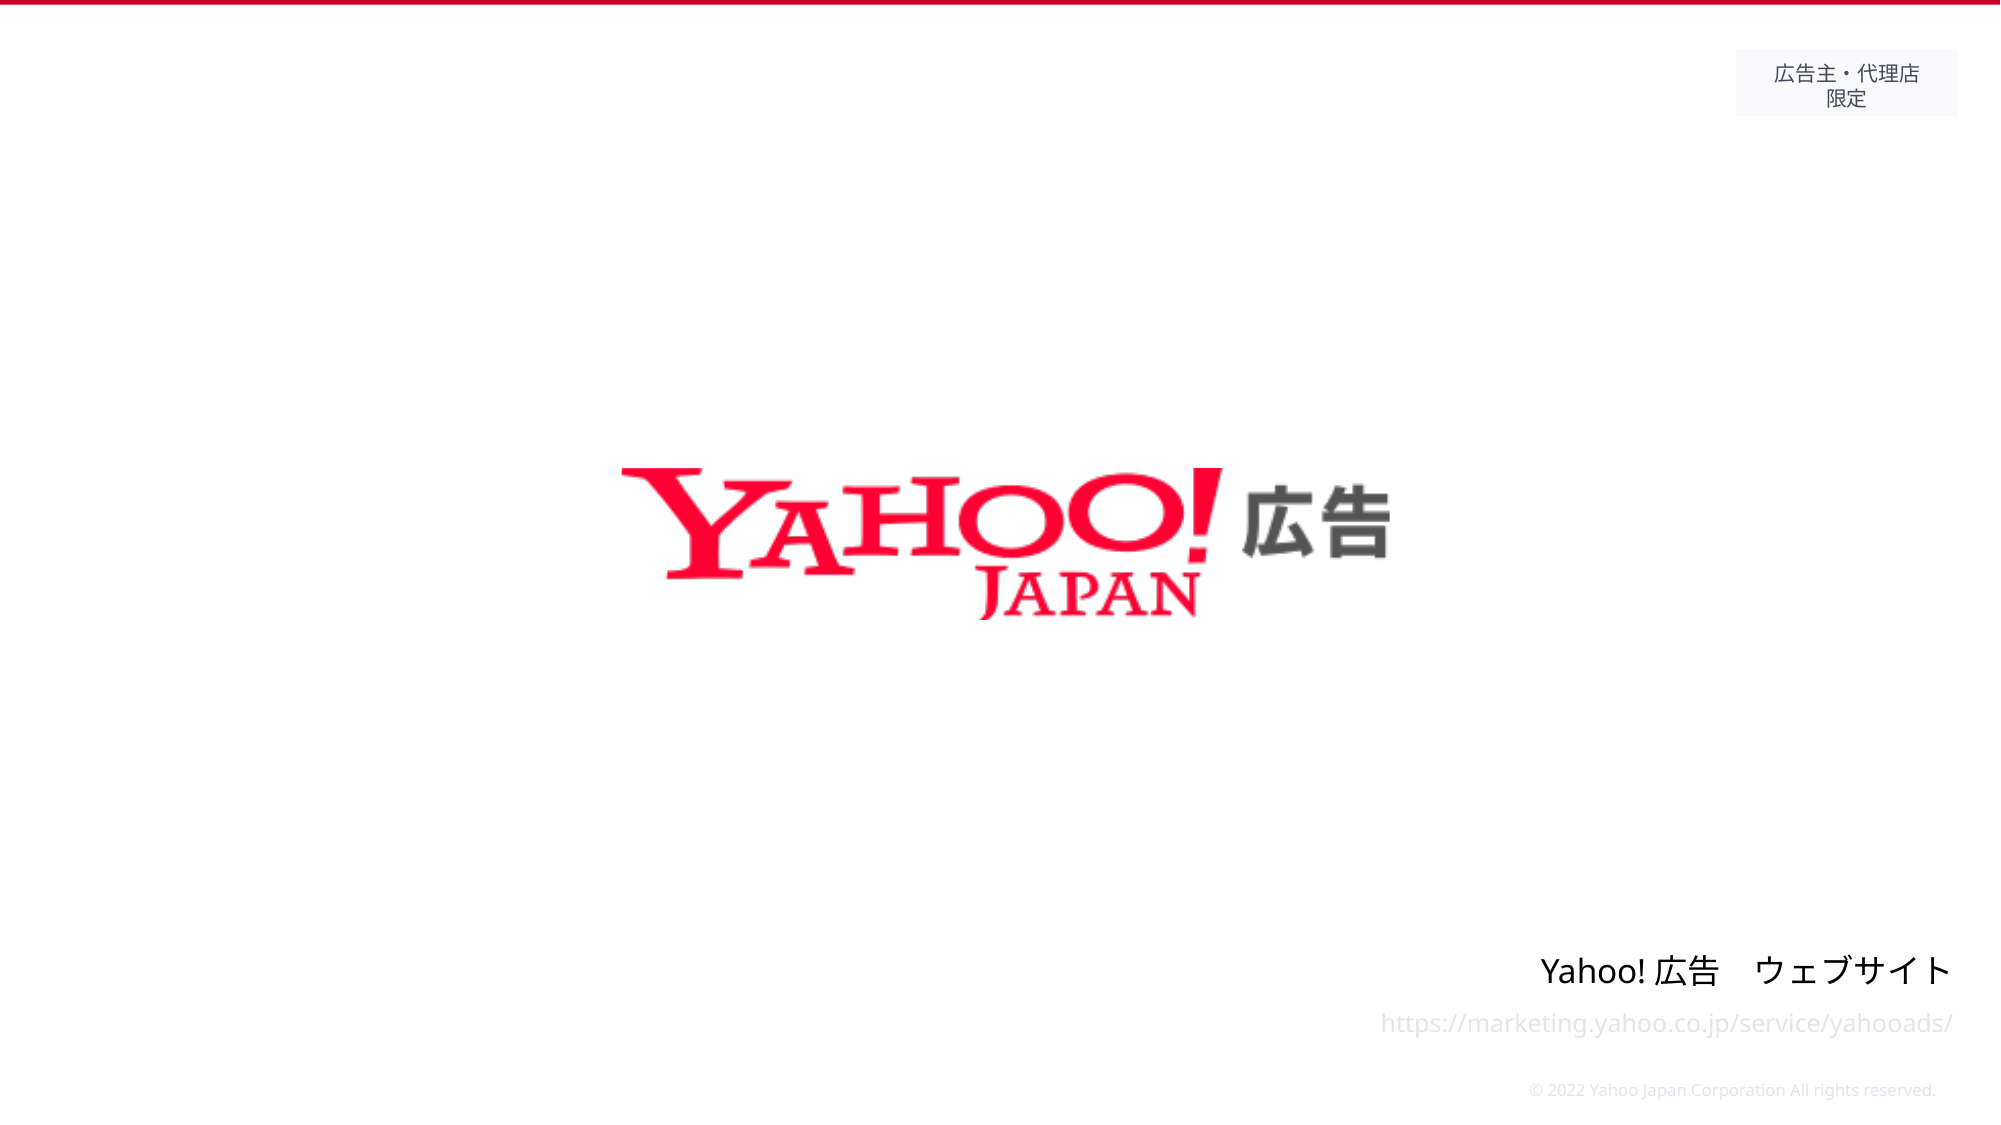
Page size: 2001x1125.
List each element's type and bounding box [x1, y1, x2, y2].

text_box [0, 0, 2000, 5]
